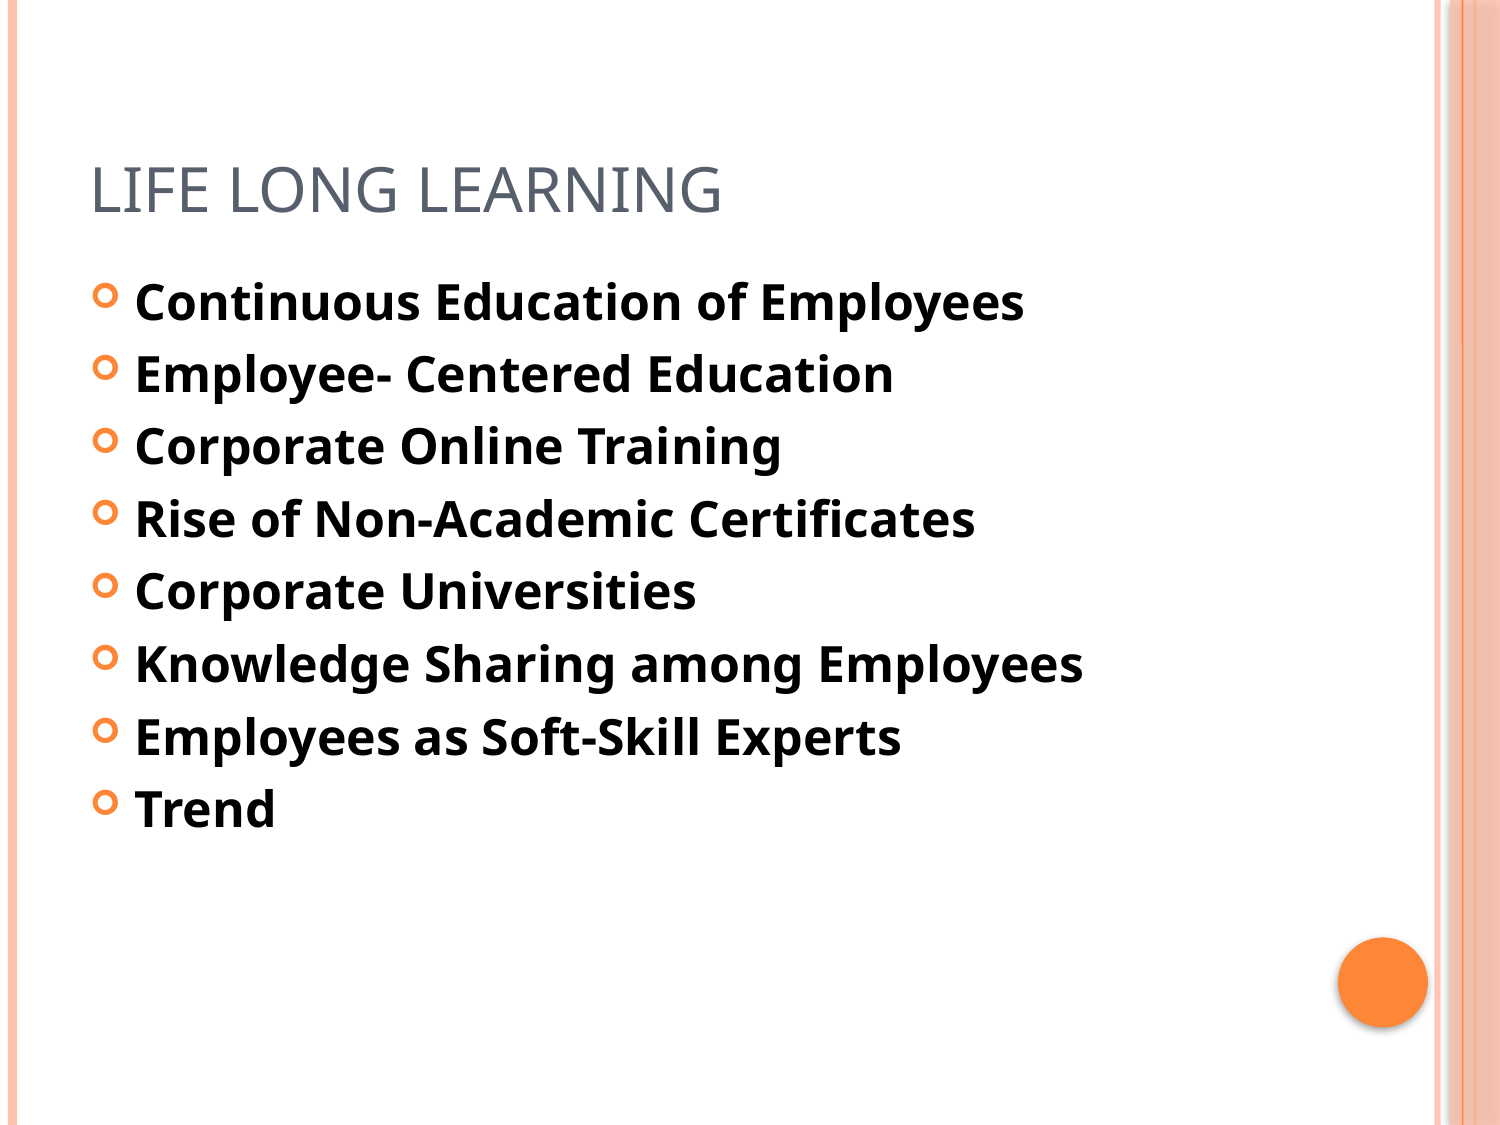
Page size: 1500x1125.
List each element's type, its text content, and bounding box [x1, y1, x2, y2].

list Continuous Education of Employees Employee- Centered Education Corporate Online Training Rise of Non-Academic Certificates Corporate Universities Knowledge Sharing among Employees Employees as Soft-Skill Experts Trend [75, 262, 1300, 1062]
title Life Long Learning [75, 45, 1300, 233]
